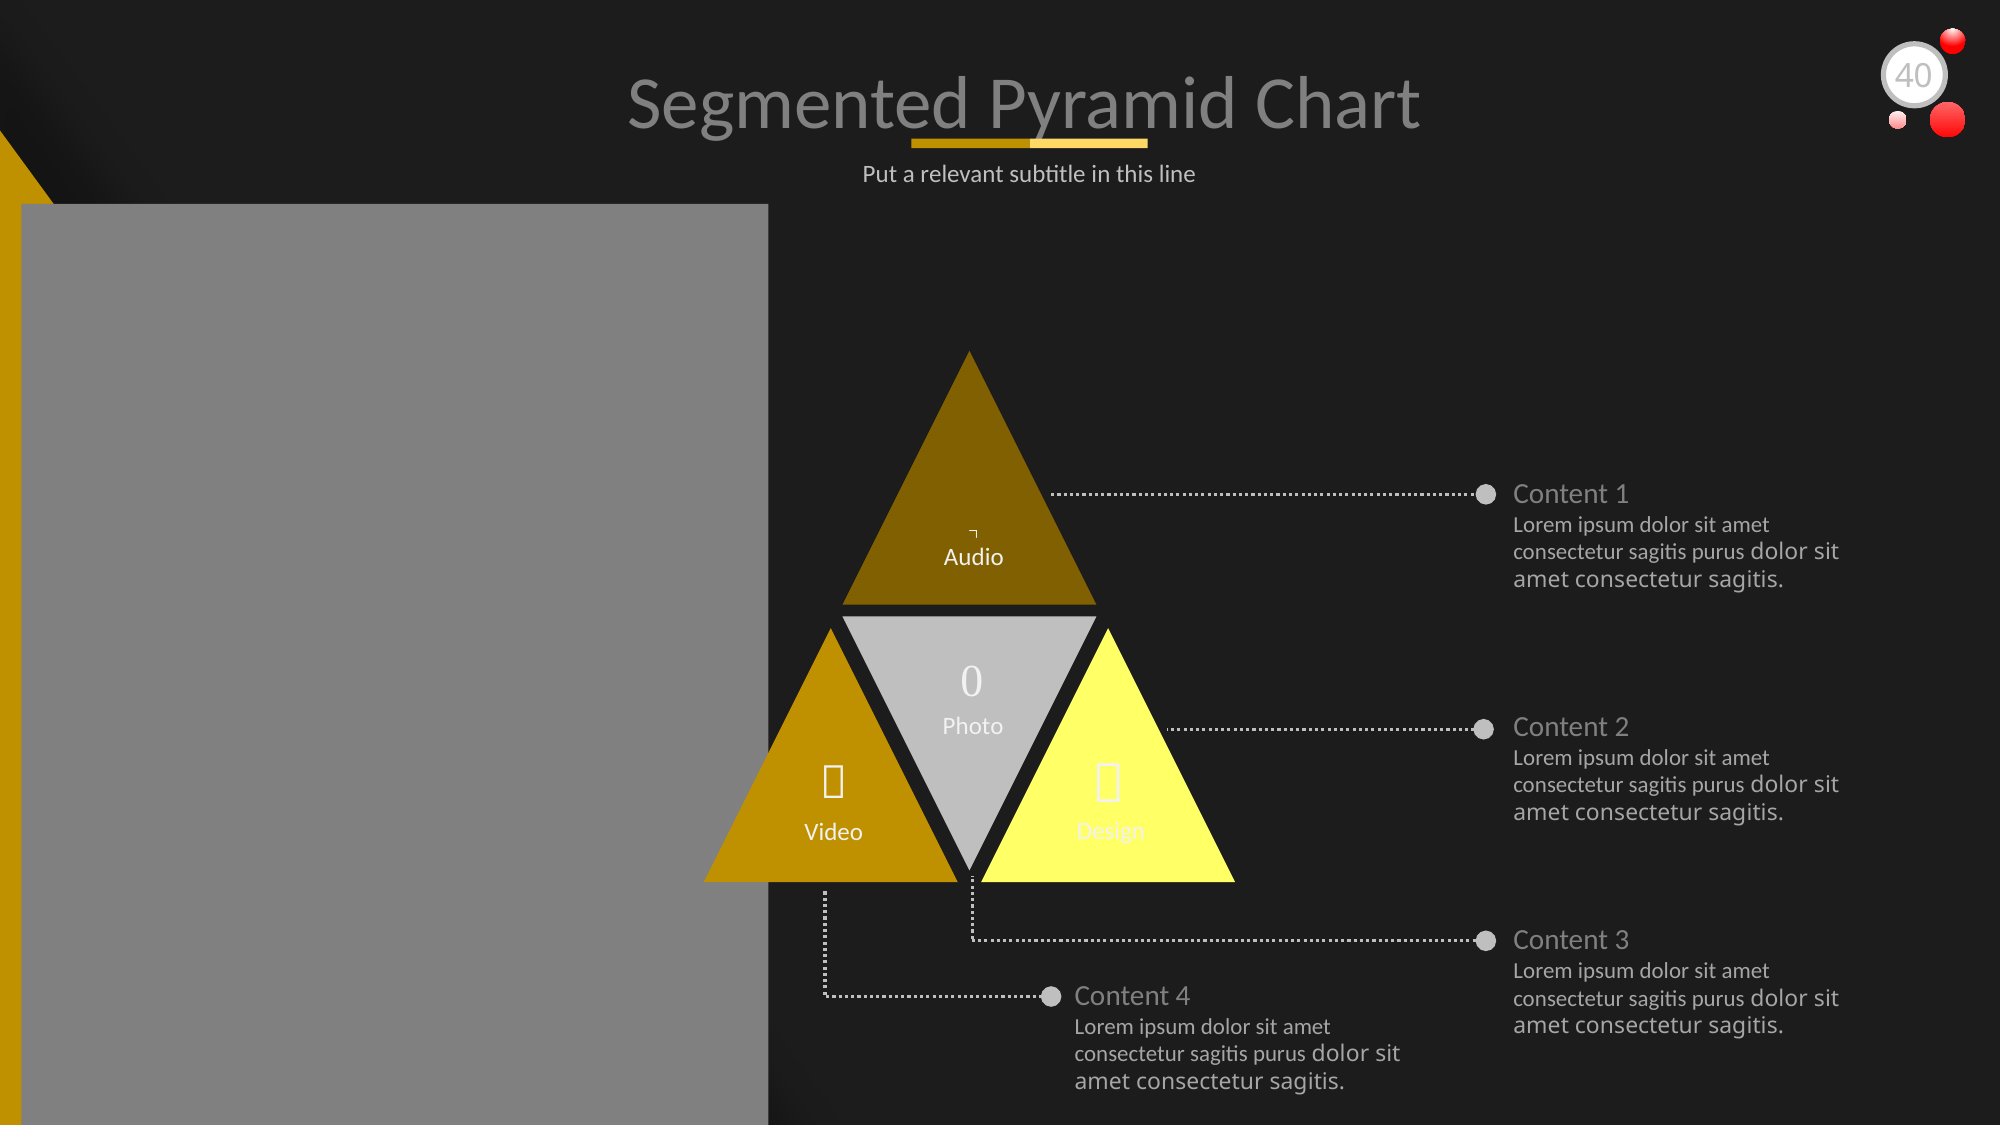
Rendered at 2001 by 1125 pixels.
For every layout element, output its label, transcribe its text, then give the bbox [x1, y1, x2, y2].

text_box [916, 348, 1023, 454]
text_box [775, 722, 920, 864]
text_box [920, 758, 1027, 873]
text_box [1051, 726, 1193, 864]
text_box [0, 128, 55, 1125]
text_box Content 2 Lorem ipsum dolor sit amet consectetur sagitis purus dolor sit amet consectetur sagitis. [1498, 689, 1855, 844]
text_box [840, 615, 1099, 722]
text_box Content 1 Lorem ipsum dolor sit amet consectetur sagitis purus dolor sit amet consectetur sagitis. [1498, 456, 1855, 610]
text_box Content 3 Lorem ipsum dolor sit amet consectetur sagitis purus dolor sit amet consectetur sagitis. [1498, 902, 1855, 1057]
text_box Segmented Pyramid Chart [597, 1, 1454, 152]
text_box Content 4 Lorem ipsum dolor sit amet consectetur sagitis purus dolor sit amet consectetur sagitis. [1059, 958, 1417, 1112]
text_box [20, 203, 769, 1125]
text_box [971, 875, 1486, 941]
text_box Put a relevant subtitle in this line [792, 142, 1267, 202]
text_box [1876, 28, 1966, 138]
text_box [840, 459, 1099, 606]
text_box [702, 737, 960, 884]
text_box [913, 623, 1059, 758]
text_box [983, 758, 1233, 875]
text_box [911, 138, 1148, 149]
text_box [825, 891, 1052, 997]
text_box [914, 454, 1060, 589]
text_box [782, 625, 879, 722]
text_box [1059, 625, 1159, 726]
